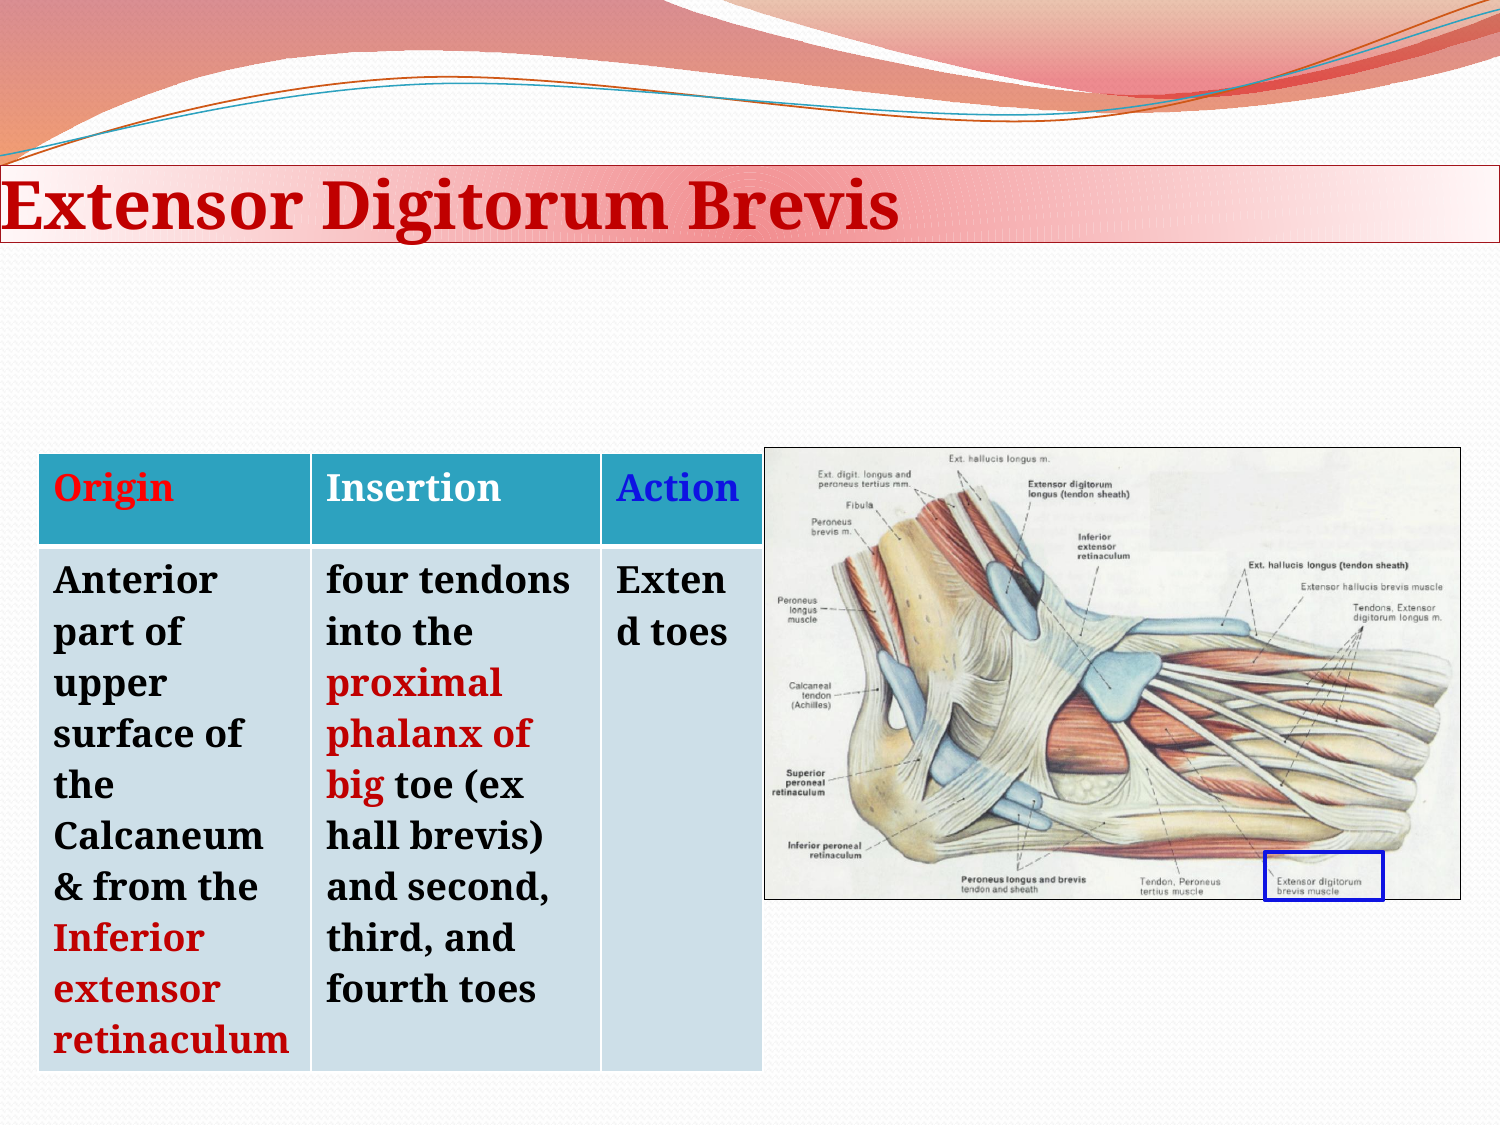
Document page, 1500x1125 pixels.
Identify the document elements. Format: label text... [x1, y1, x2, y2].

table_cell Extend toes [602, 549, 762, 1071]
table_cell Anterior part of upper surface of the Calcaneum & from the Inferior extensor retinaculum [39, 549, 310, 1071]
table_cell four tendons into the proximal phalanx of big toe (ex hall brevis) and second, third, and fourth toes [312, 549, 600, 1071]
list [764, 447, 1461, 900]
table_header Action [602, 454, 758, 544]
title Extensor Digitorum Brevis [0, 165, 1500, 243]
table_header Origin [39, 454, 310, 544]
table_header Insertion [312, 454, 600, 544]
